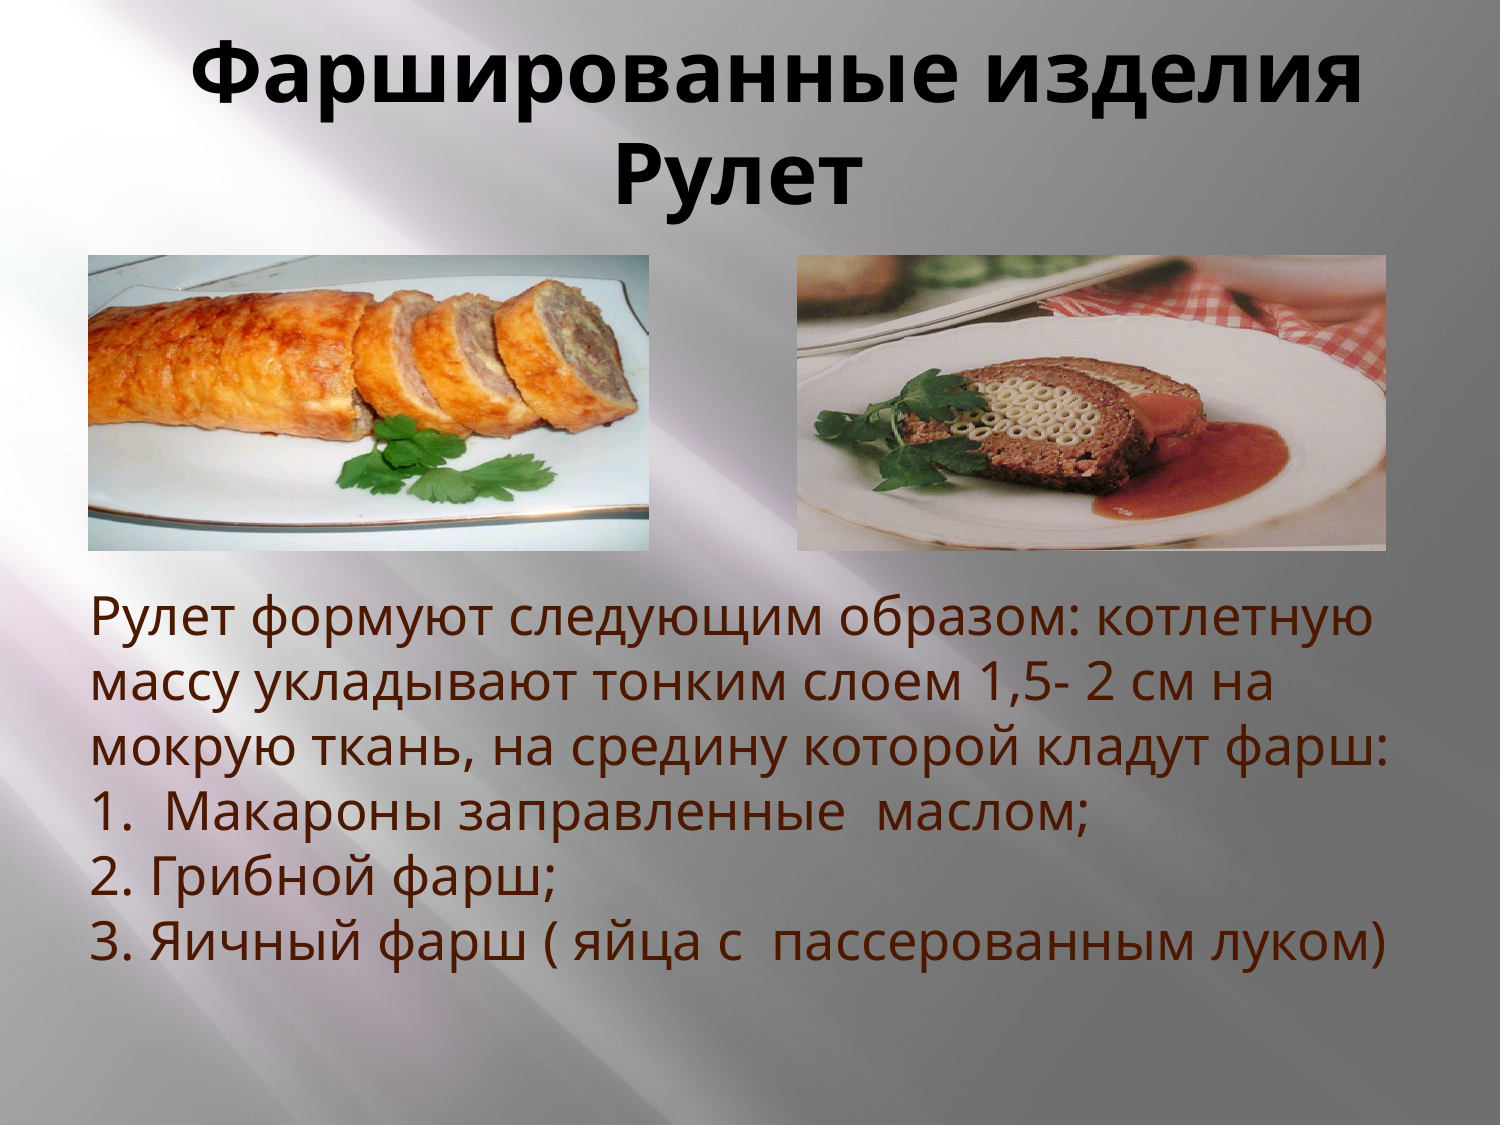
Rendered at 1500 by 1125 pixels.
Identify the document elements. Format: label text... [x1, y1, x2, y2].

text_box Фаршированные изделия Рулет [85, 42, 1436, 196]
text_box Рулет формуют следующим образом: котлетную массу укладывают тонким слоем 1,5- 2 см на мокрую ткань, на средину которой кладут фарш: 1. Макароны заправленные маслом; 2. Грибной фарш; 3. Яичный фарш ( яйца с пассерованным луком) [75, 574, 1425, 1047]
picture [0, 0, 1500, 1125]
